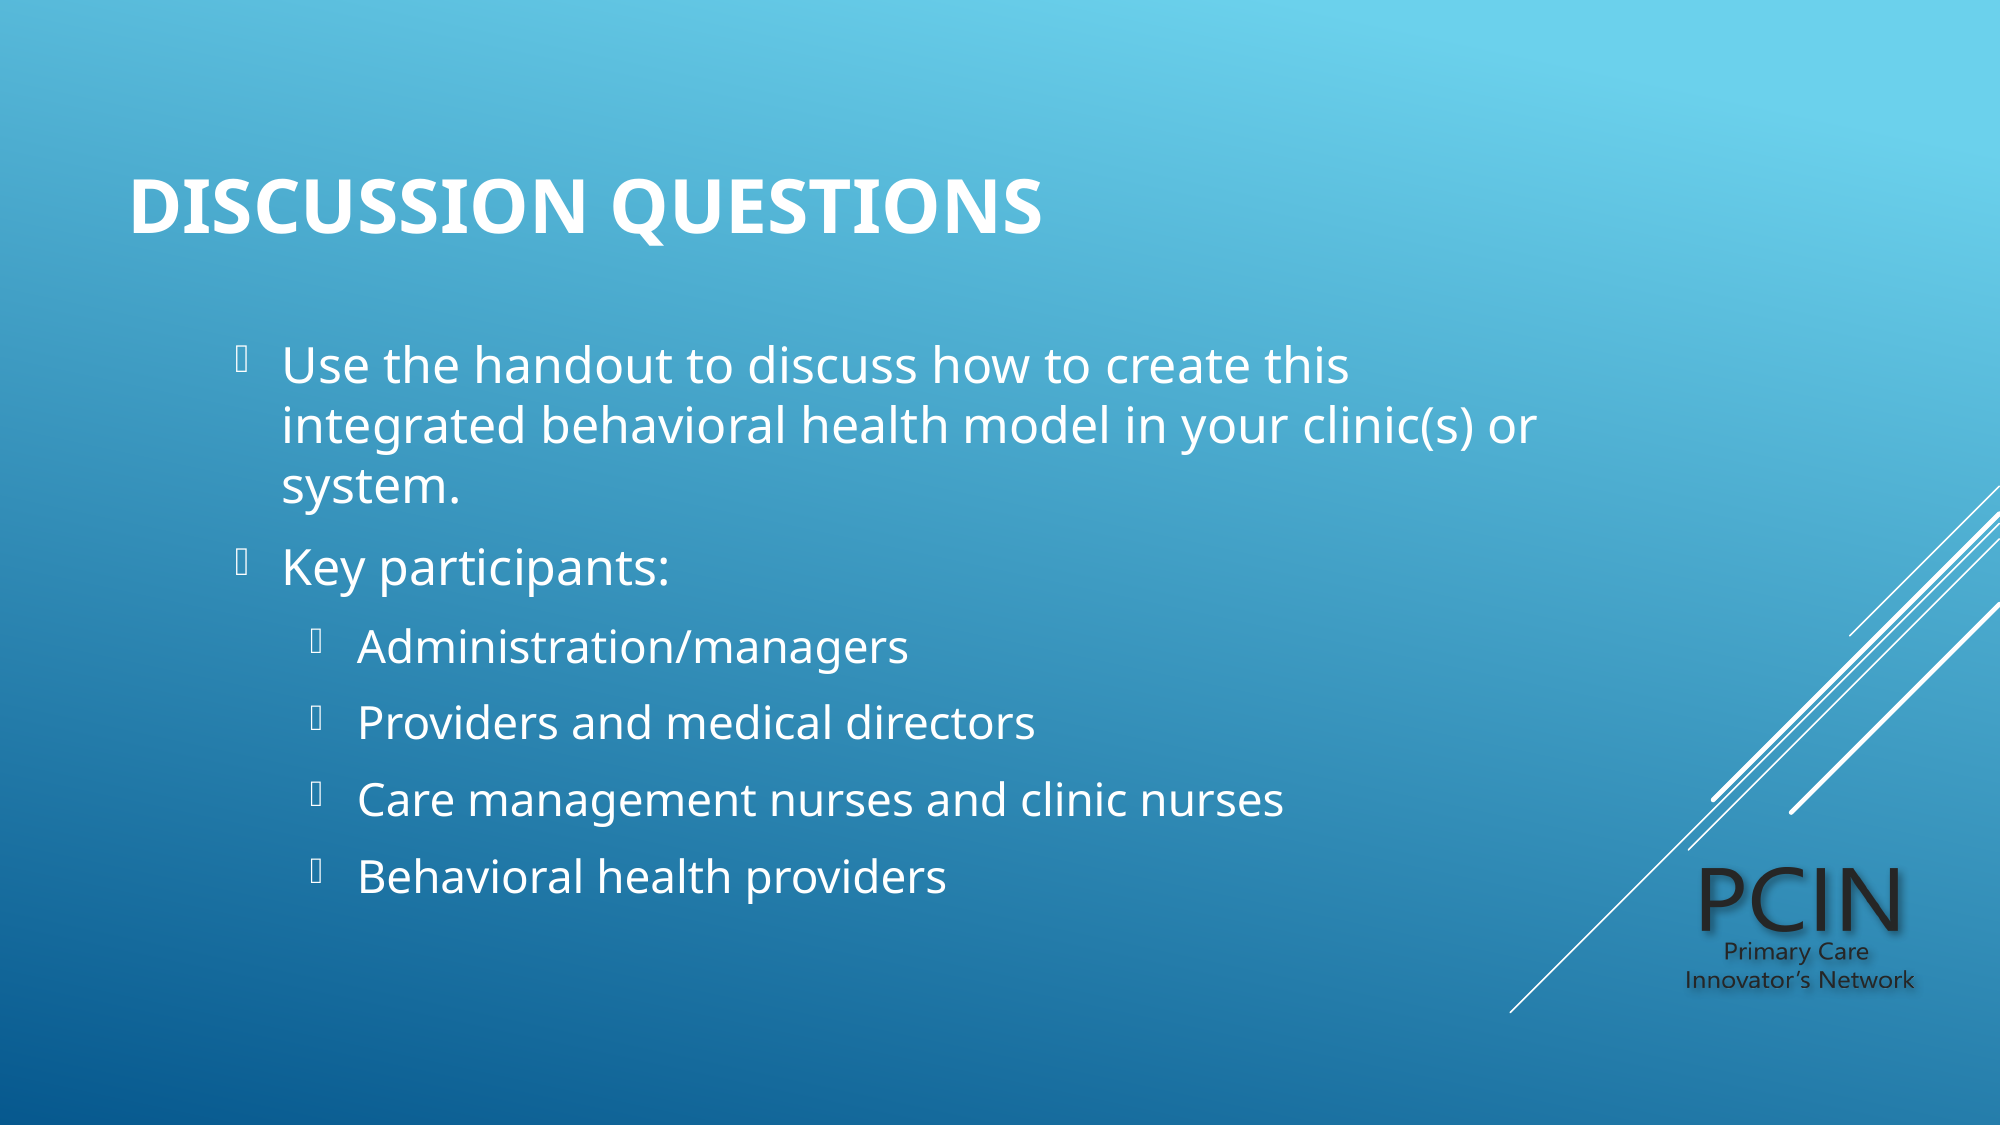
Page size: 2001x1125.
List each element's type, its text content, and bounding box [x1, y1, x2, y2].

title Discussion Questions [112, 79, 1513, 327]
picture [1672, 864, 1932, 994]
list Use the handout to discuss how to create this integrated behavioral health model in your clinic(s) or system. Key participants: Administration/managers Providers and medical directors Care management nurses and clinic nurses Behavioral health providers [220, 321, 1621, 915]
